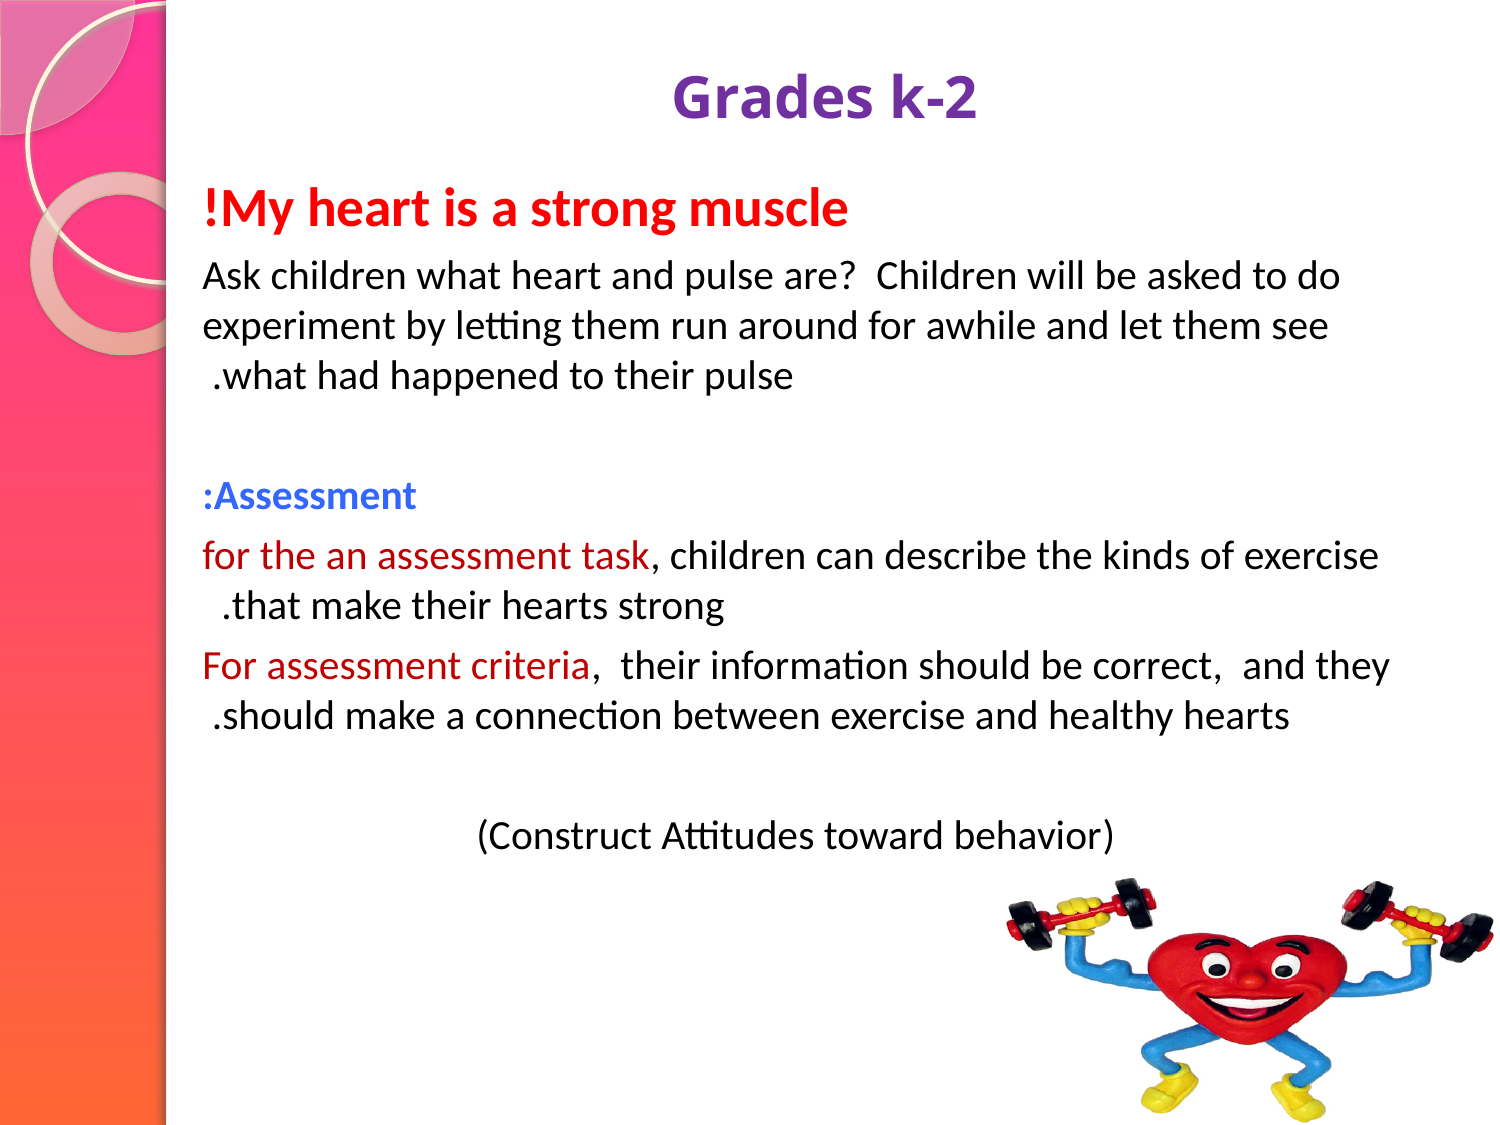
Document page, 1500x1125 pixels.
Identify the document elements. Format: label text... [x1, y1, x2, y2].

title Grades k-2 [150, 58, 1500, 201]
list My heart is a strong muscle! Ask children what heart and pulse are? Children will be asked to do experiment by letting them run around for awhile and let them see what had happened to their pulse. Assessment: for the an assessment task, children can describe the kinds of exercise that make their hearts strong. For assessment criteria, their information should be correct, and they should make a connection between exercise and healthy hearts. (Construct Attitudes toward behavior) [187, 164, 1425, 1005]
picture [997, 873, 1500, 1125]
